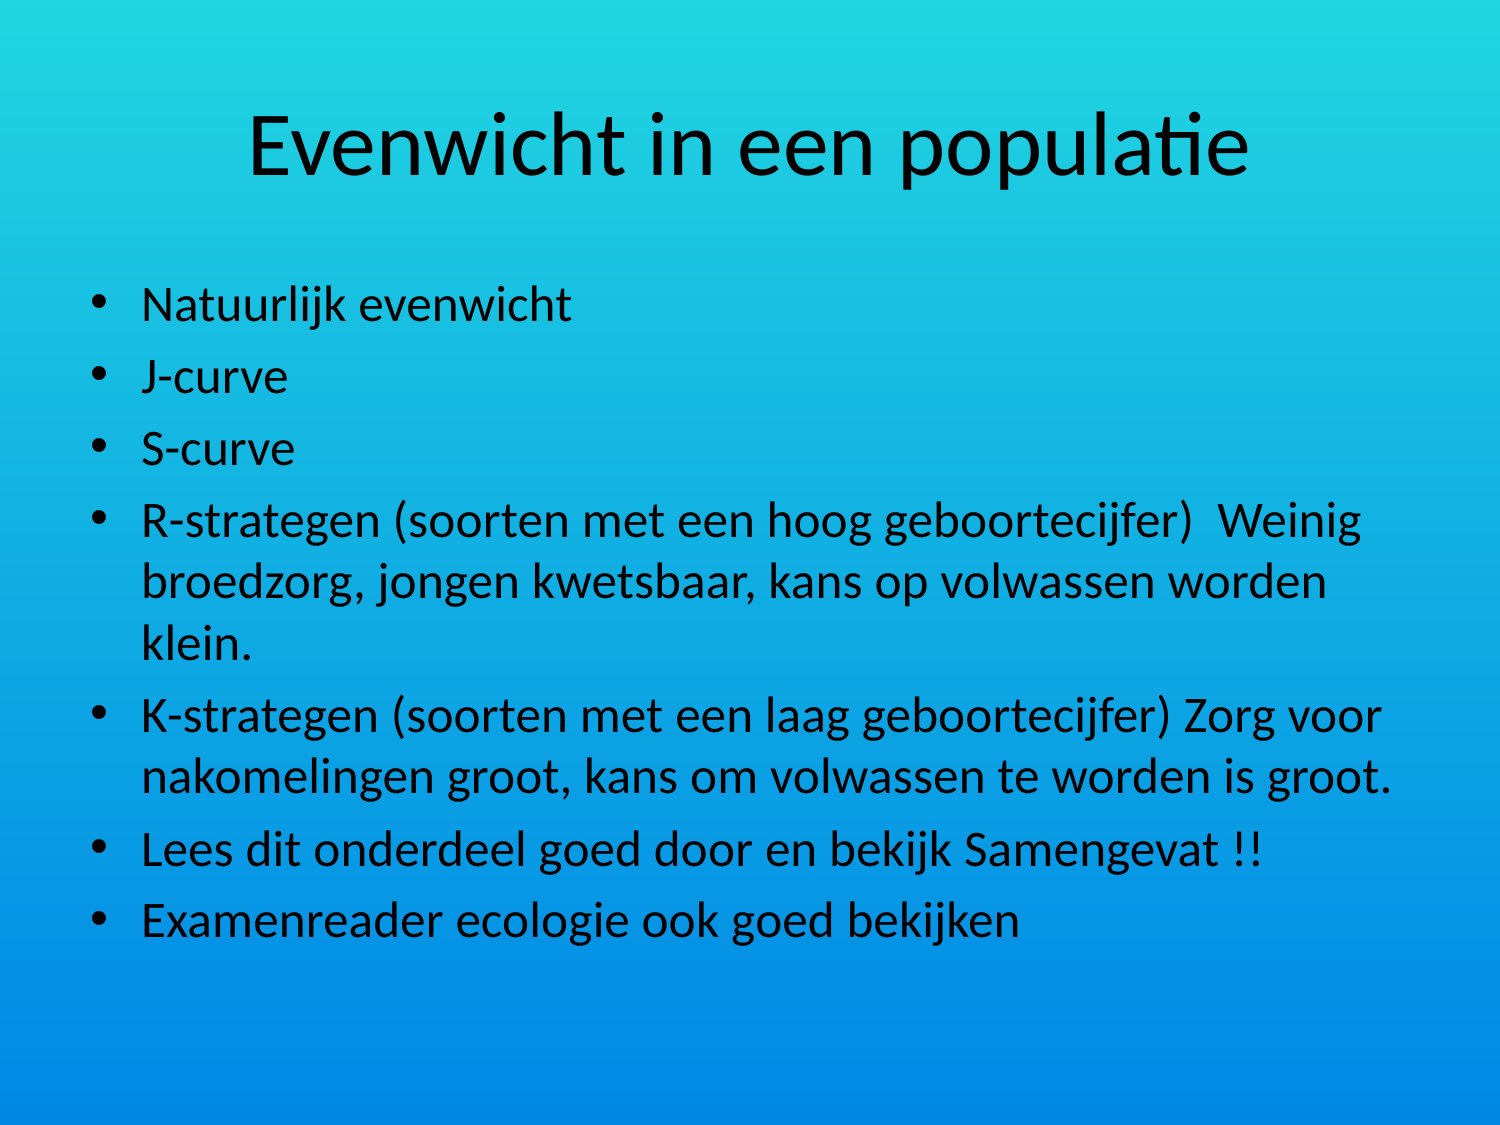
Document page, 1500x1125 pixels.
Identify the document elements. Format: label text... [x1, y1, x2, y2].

list Natuurlijk evenwicht J-curve S-curve R-strategen (soorten met een hoog geboortecijfer) Weinig broedzorg, jongen kwetsbaar, kans op volwassen worden klein. K-strategen (soorten met een laag geboortecijfer) Zorg voor nakomelingen groot, kans om volwassen te worden is groot. Lees dit onderdeel goed door en bekijk Samengevat !! Examenreader ecologie ook goed bekijken [75, 262, 1425, 1005]
title Evenwicht in een populatie [75, 45, 1425, 233]
